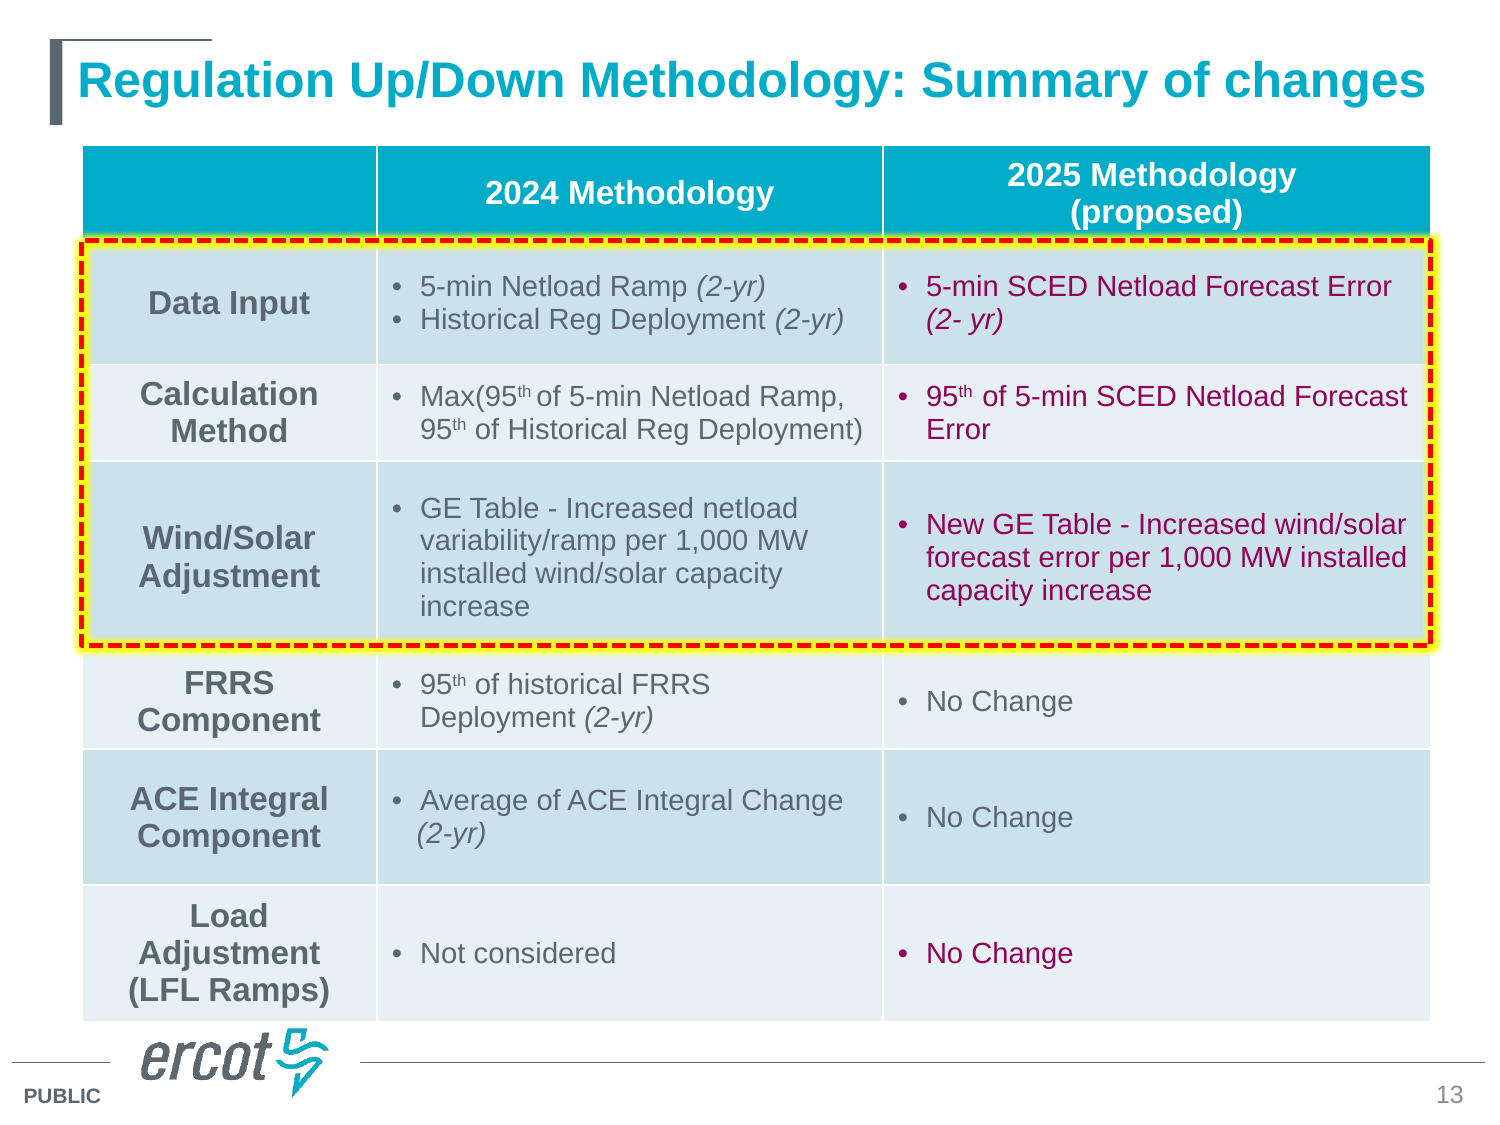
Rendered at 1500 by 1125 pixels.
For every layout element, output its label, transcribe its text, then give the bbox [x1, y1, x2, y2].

table_header 2024 Methodology [378, 146, 882, 232]
slide_number 13 [1412, 1076, 1488, 1112]
table_cell Not considered [378, 886, 882, 1021]
picture [137, 1024, 332, 1100]
table_cell No Change [884, 658, 1430, 748]
title Regulation Up/Down Methodology: Summary of changes [62, 39, 1450, 129]
table_header 2025 Methodology (proposed) [884, 146, 1430, 232]
table_cell FRRS Component [83, 658, 376, 748]
table_cell No Change [884, 750, 1430, 884]
table_cell 95th of historical FRRS Deployment (2-yr) [378, 658, 882, 748]
text_box [80, 239, 1433, 647]
table_header [83, 146, 376, 232]
table_cell Load Adjustment (LFL Ramps) [83, 886, 376, 1021]
table_cell No Change [884, 886, 1430, 1021]
table_cell Average of ACE Integral Change (2-yr) [378, 750, 882, 884]
table_cell ACE Integral Component [83, 750, 376, 884]
